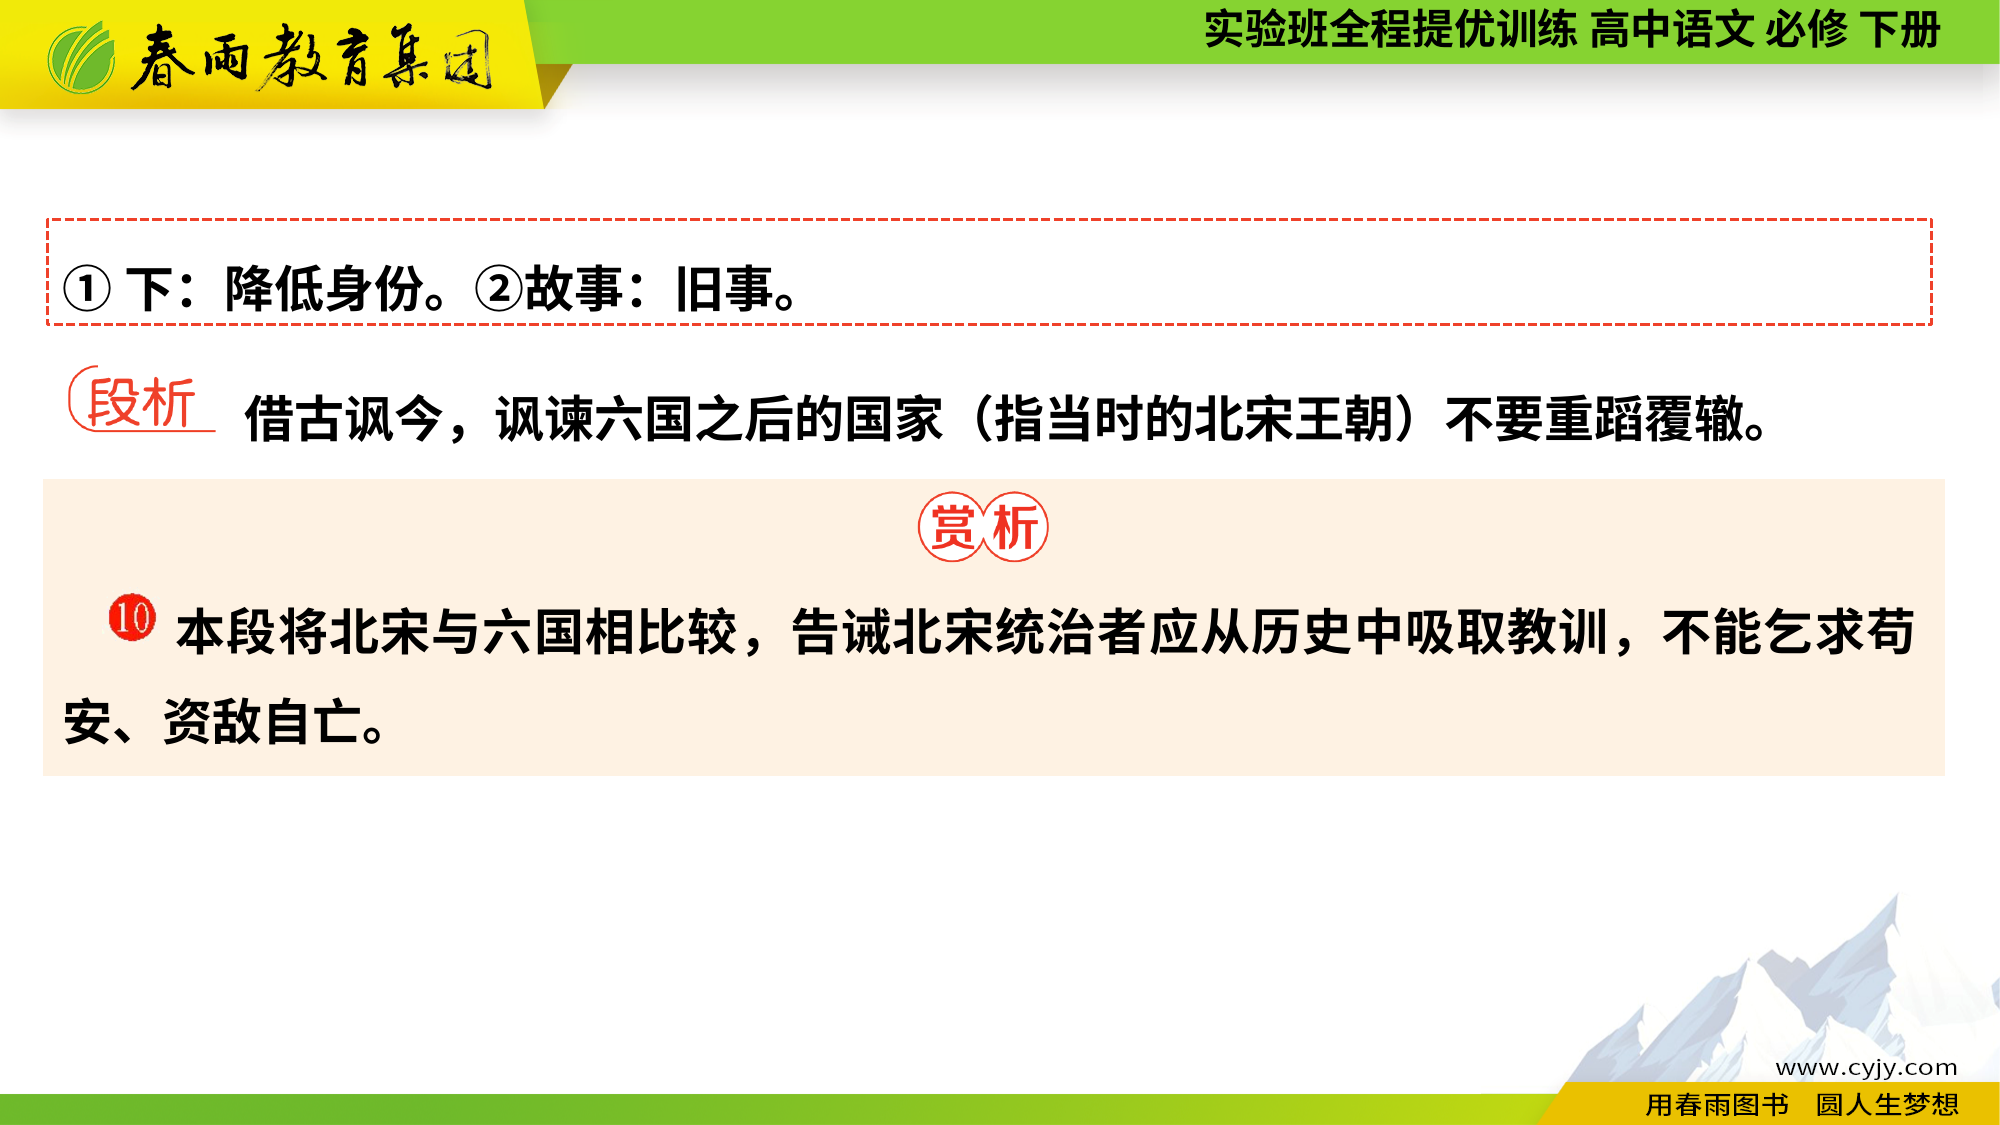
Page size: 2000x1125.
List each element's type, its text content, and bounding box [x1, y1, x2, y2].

text_box ①下：降低身份。②故事：旧事。 [47, 219, 1932, 325]
text_box 借古讽今，讽谏六国之后的国家（指当时的北宋王朝）不要重蹈覆辙。 [48, 349, 1933, 455]
picture [0, 0, 2000, 1125]
